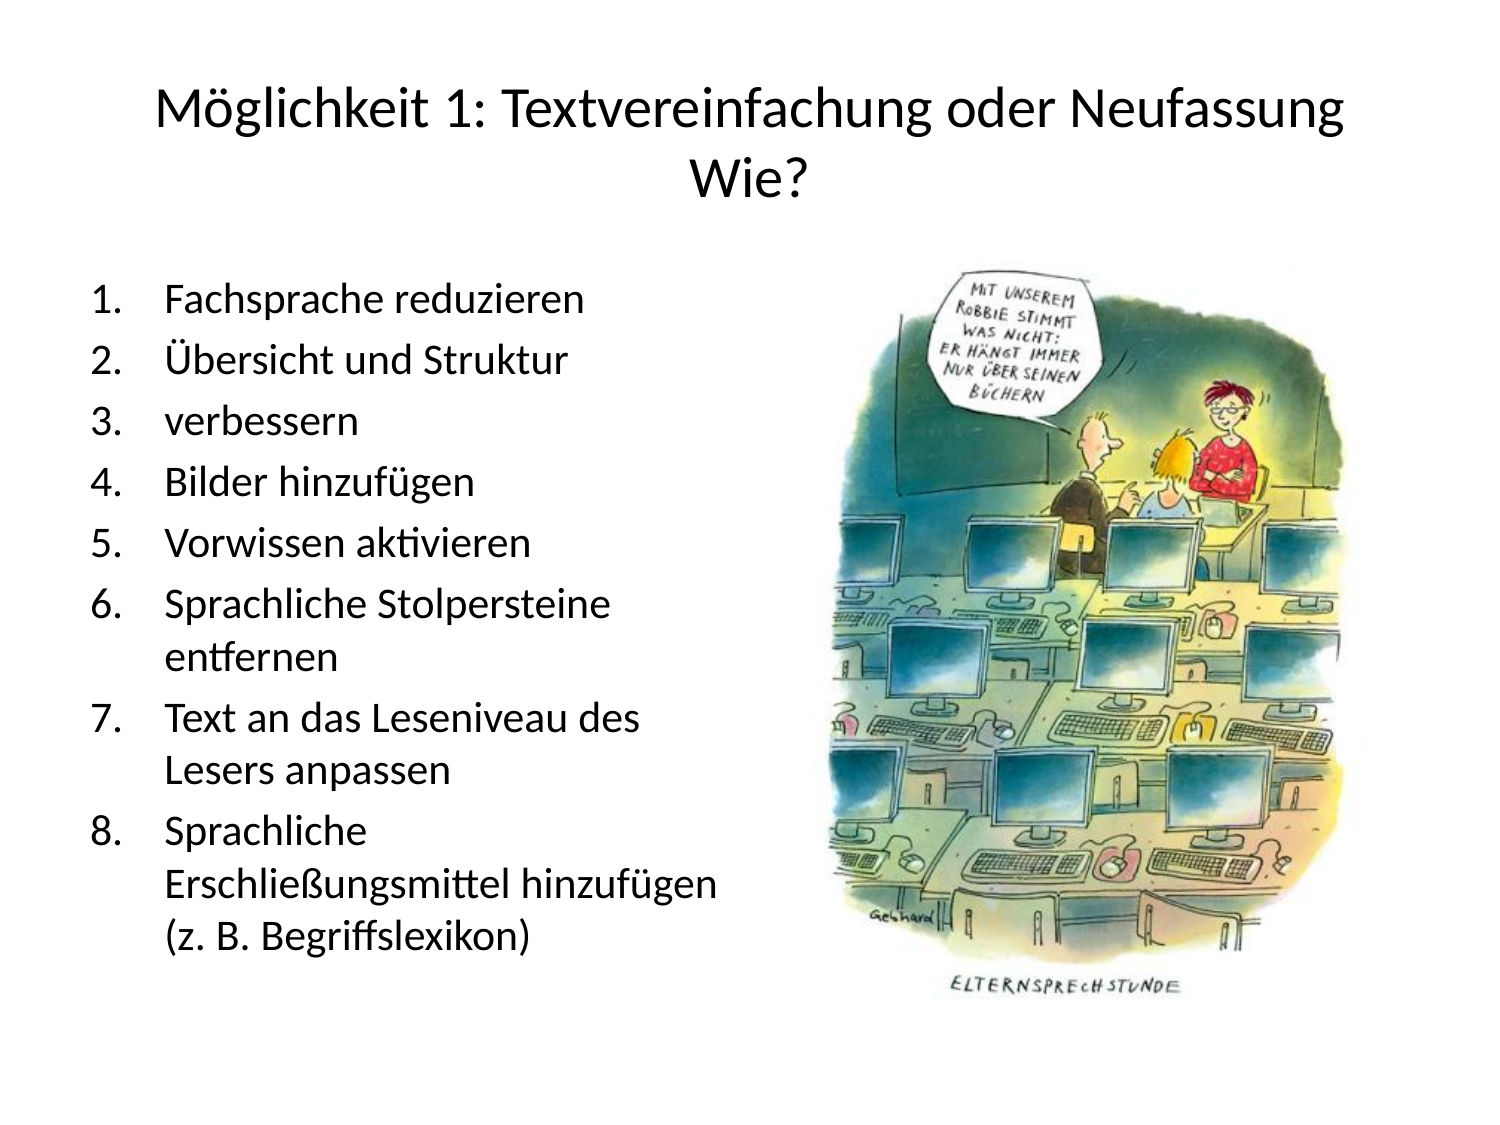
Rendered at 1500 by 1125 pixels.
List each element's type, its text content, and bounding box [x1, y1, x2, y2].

list Fachsprache reduzieren Übersicht und Struktur verbessern Bilder hinzufügen Vorwissen aktivieren Sprachliche Stolpersteine entfernen Text an das Leseniveau des Lesers anpassen Sprachliche Erschließungsmittel hinzufügen (z. B. Begriffslexikon) [75, 262, 738, 1005]
title Möglichkeit 1: Textvereinfachung oder Neufassung Wie? [75, 45, 1425, 233]
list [812, 262, 1375, 1006]
